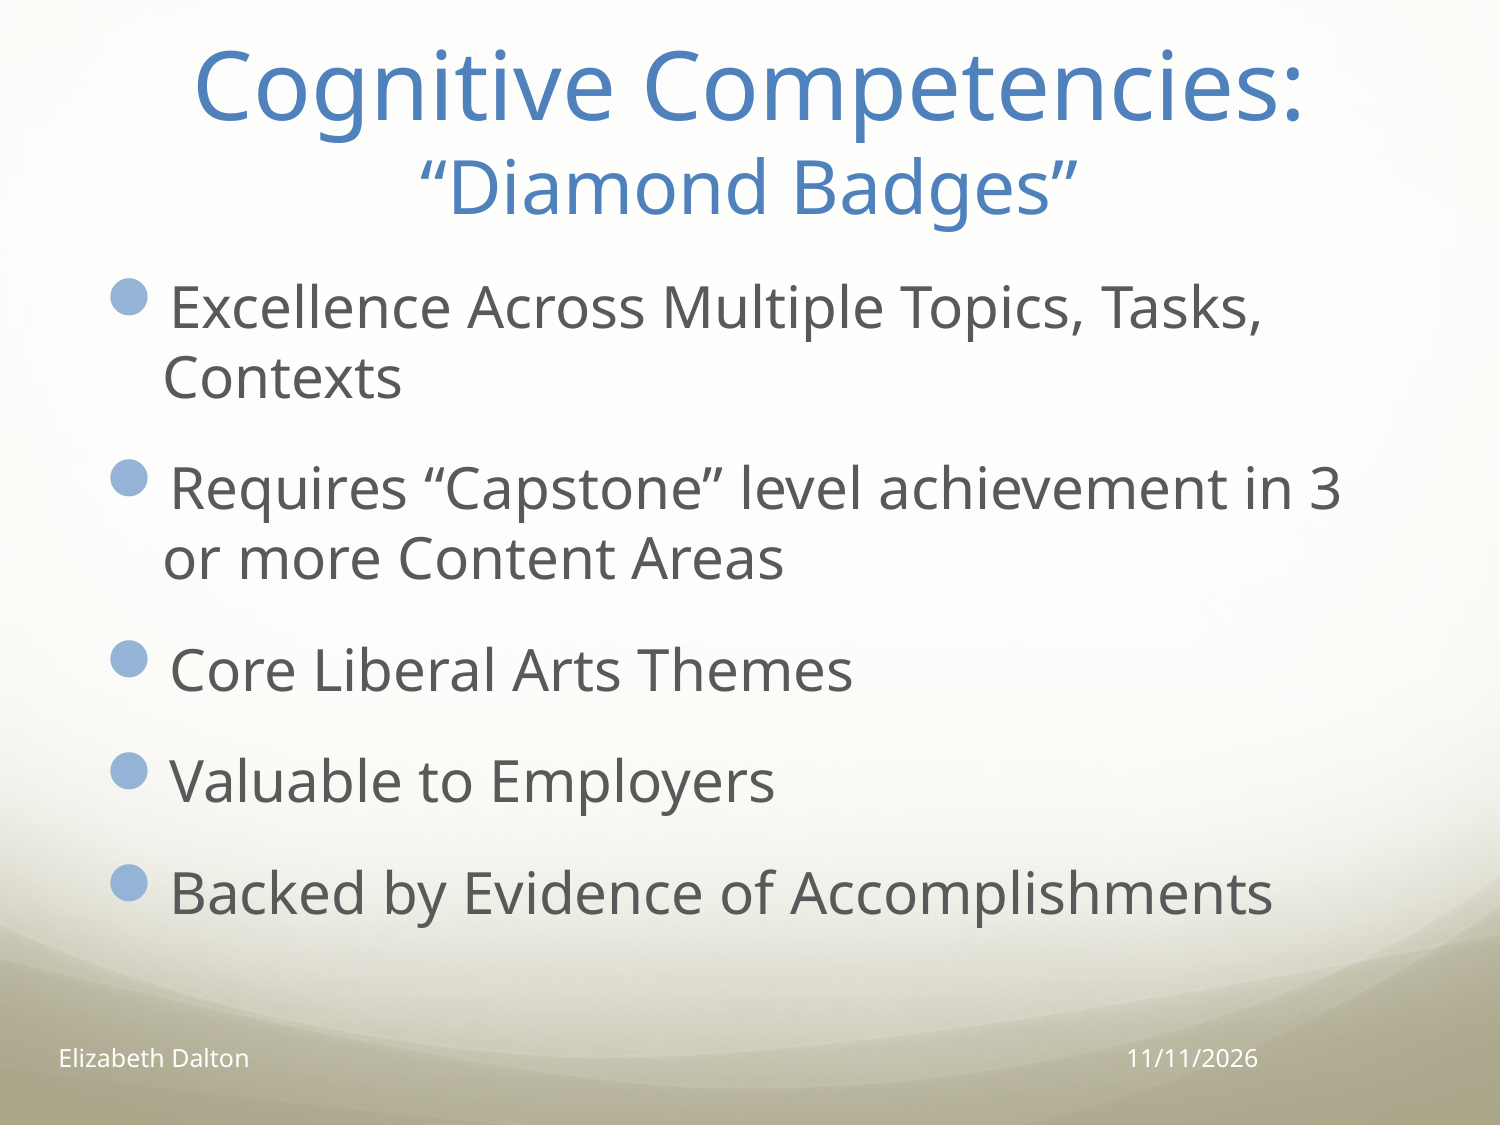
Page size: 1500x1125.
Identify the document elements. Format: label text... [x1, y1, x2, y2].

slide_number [923, 1029, 1274, 1090]
footer Elizabeth Dalton [43, 1029, 838, 1090]
title Cognitive Competencies: “Diamond Badges” [90, 17, 1410, 237]
list Excellence Across Multiple Topics, Tasks, Contexts Requires “Capstone” level achievement in 3 or more Content Areas Core Liberal Arts Themes Valuable to Employers Backed by Evidence of Accomplishments [90, 262, 1410, 975]
